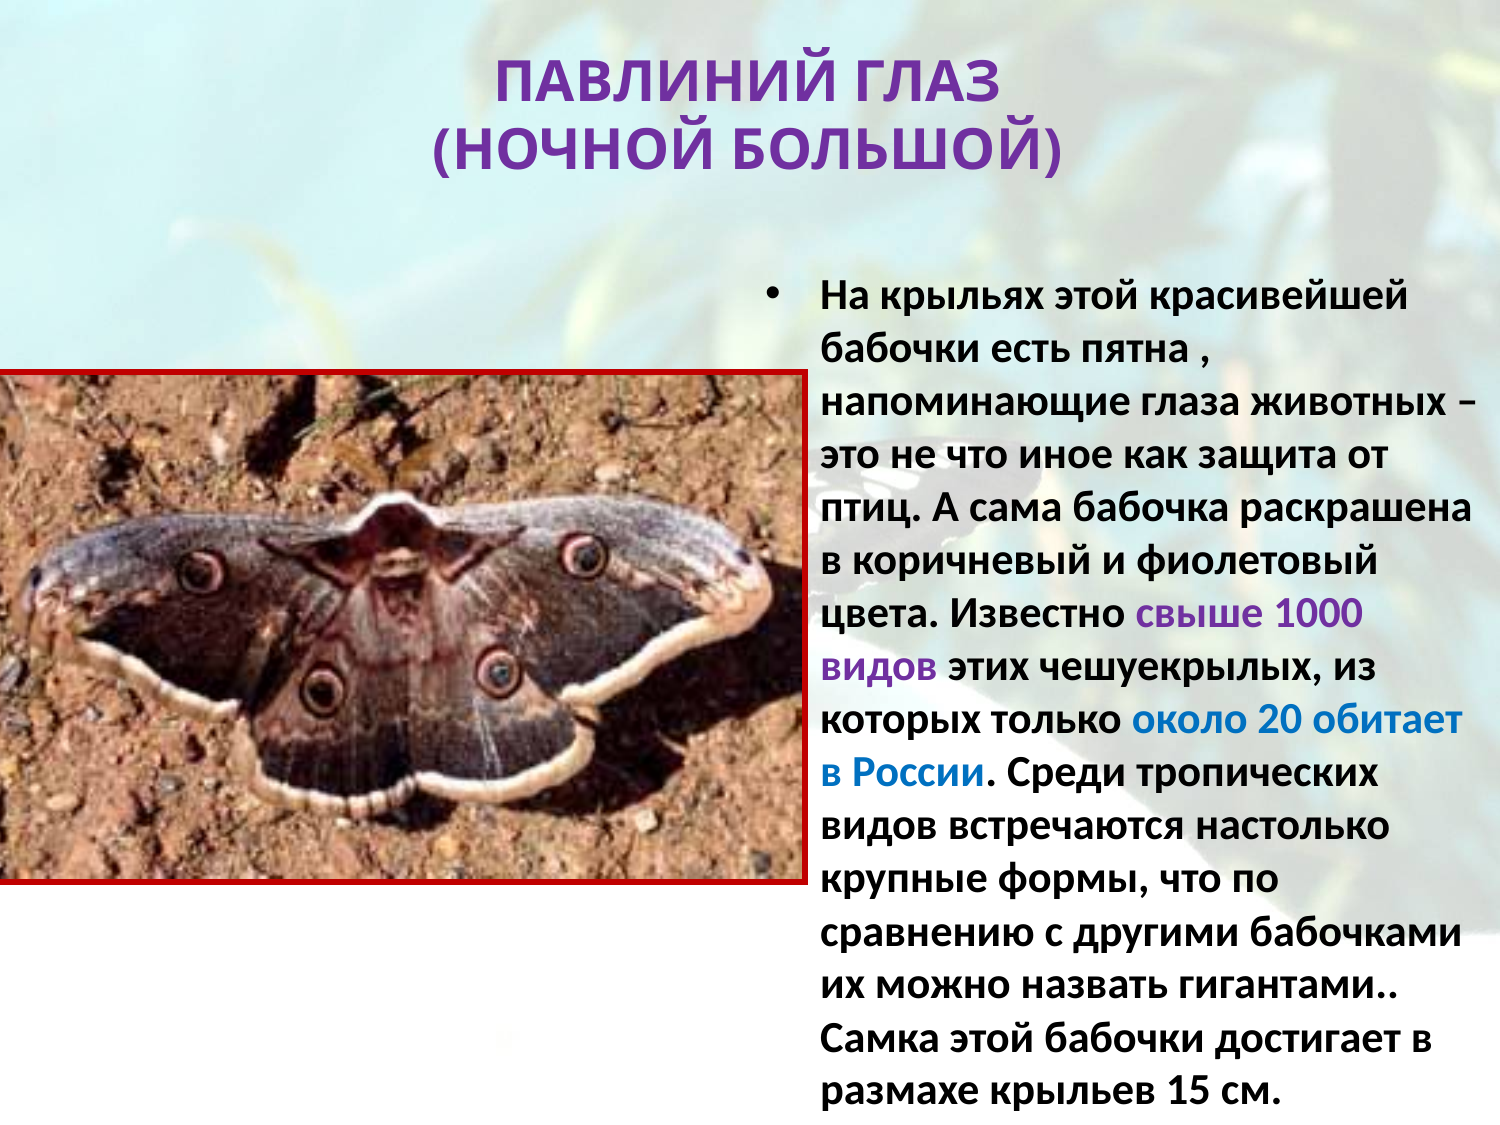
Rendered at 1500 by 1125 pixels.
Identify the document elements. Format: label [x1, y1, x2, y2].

picture [0, 0, 1500, 1125]
list [0, 374, 802, 880]
